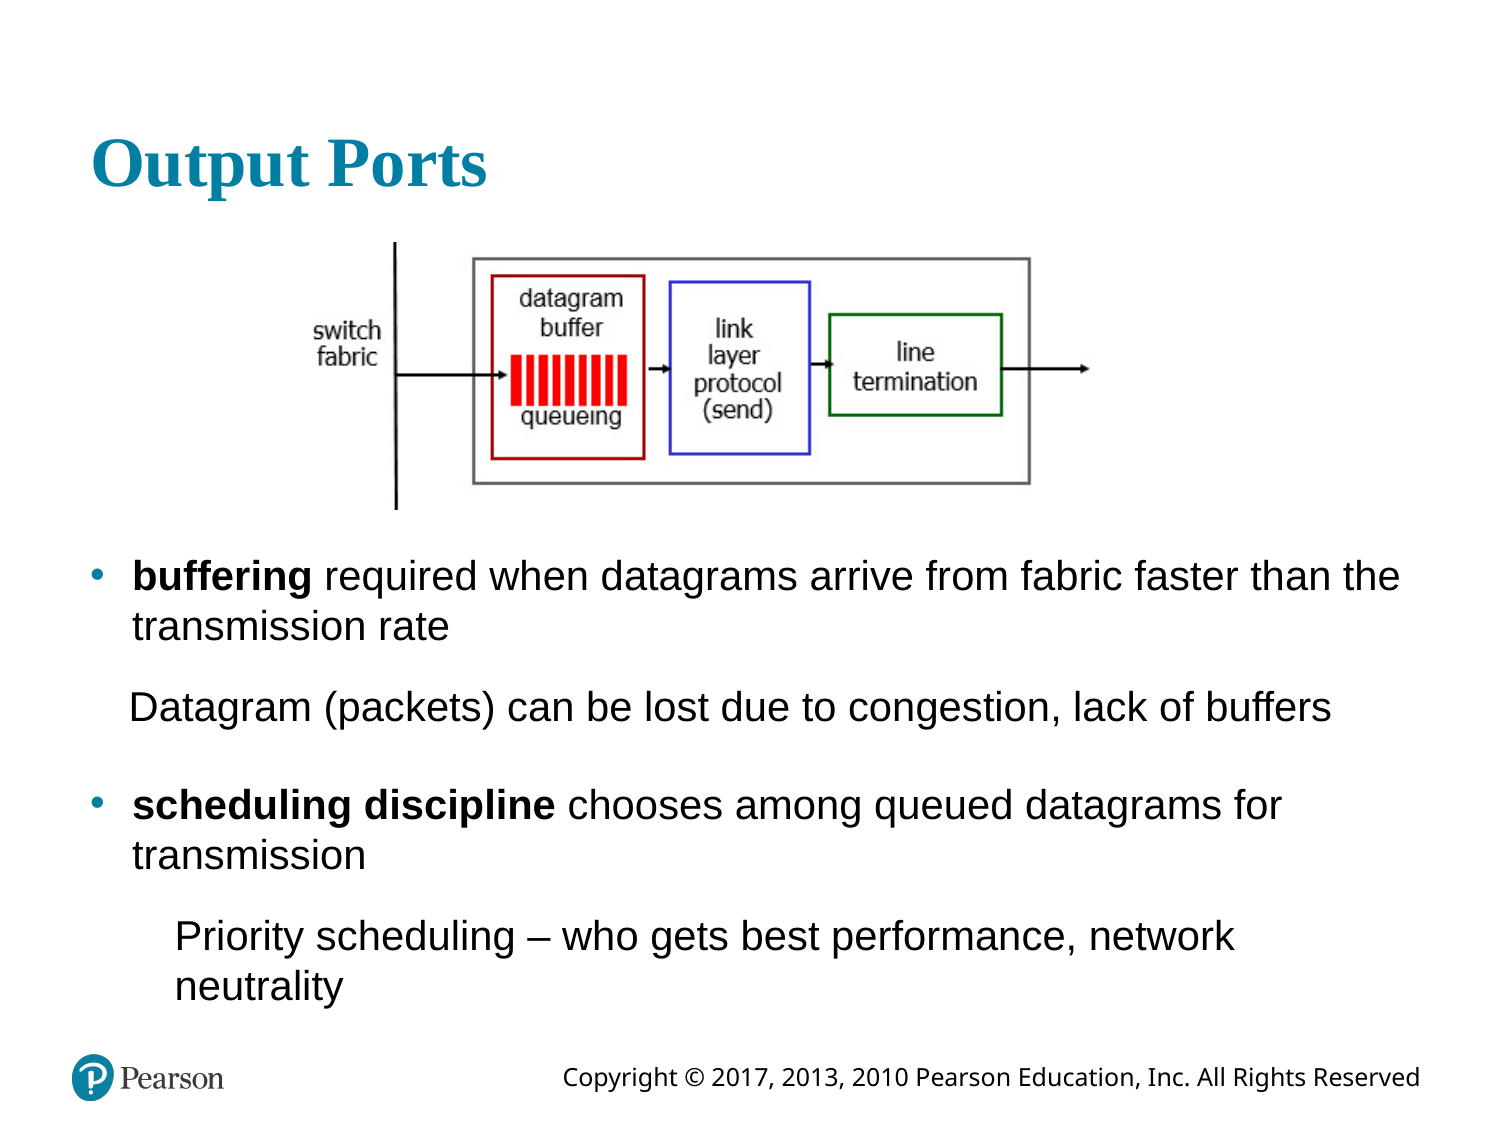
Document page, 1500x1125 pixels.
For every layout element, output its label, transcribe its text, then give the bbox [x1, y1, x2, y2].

list buffering required when datagrams arrive from fabric faster than the transmission rate Datagram (packets) can be lost due to congestion, lack of buffers [75, 533, 1425, 754]
picture [72, 1054, 88, 1070]
picture [313, 242, 1090, 511]
list scheduling discipline chooses among queued datagrams for transmission Priority scheduling – who gets best performance, network neutrality [75, 762, 1425, 1024]
picture [72, 1087, 83, 1101]
title Output Ports [75, 35, 1425, 216]
picture [80, 1063, 106, 1088]
picture [98, 1054, 224, 1101]
